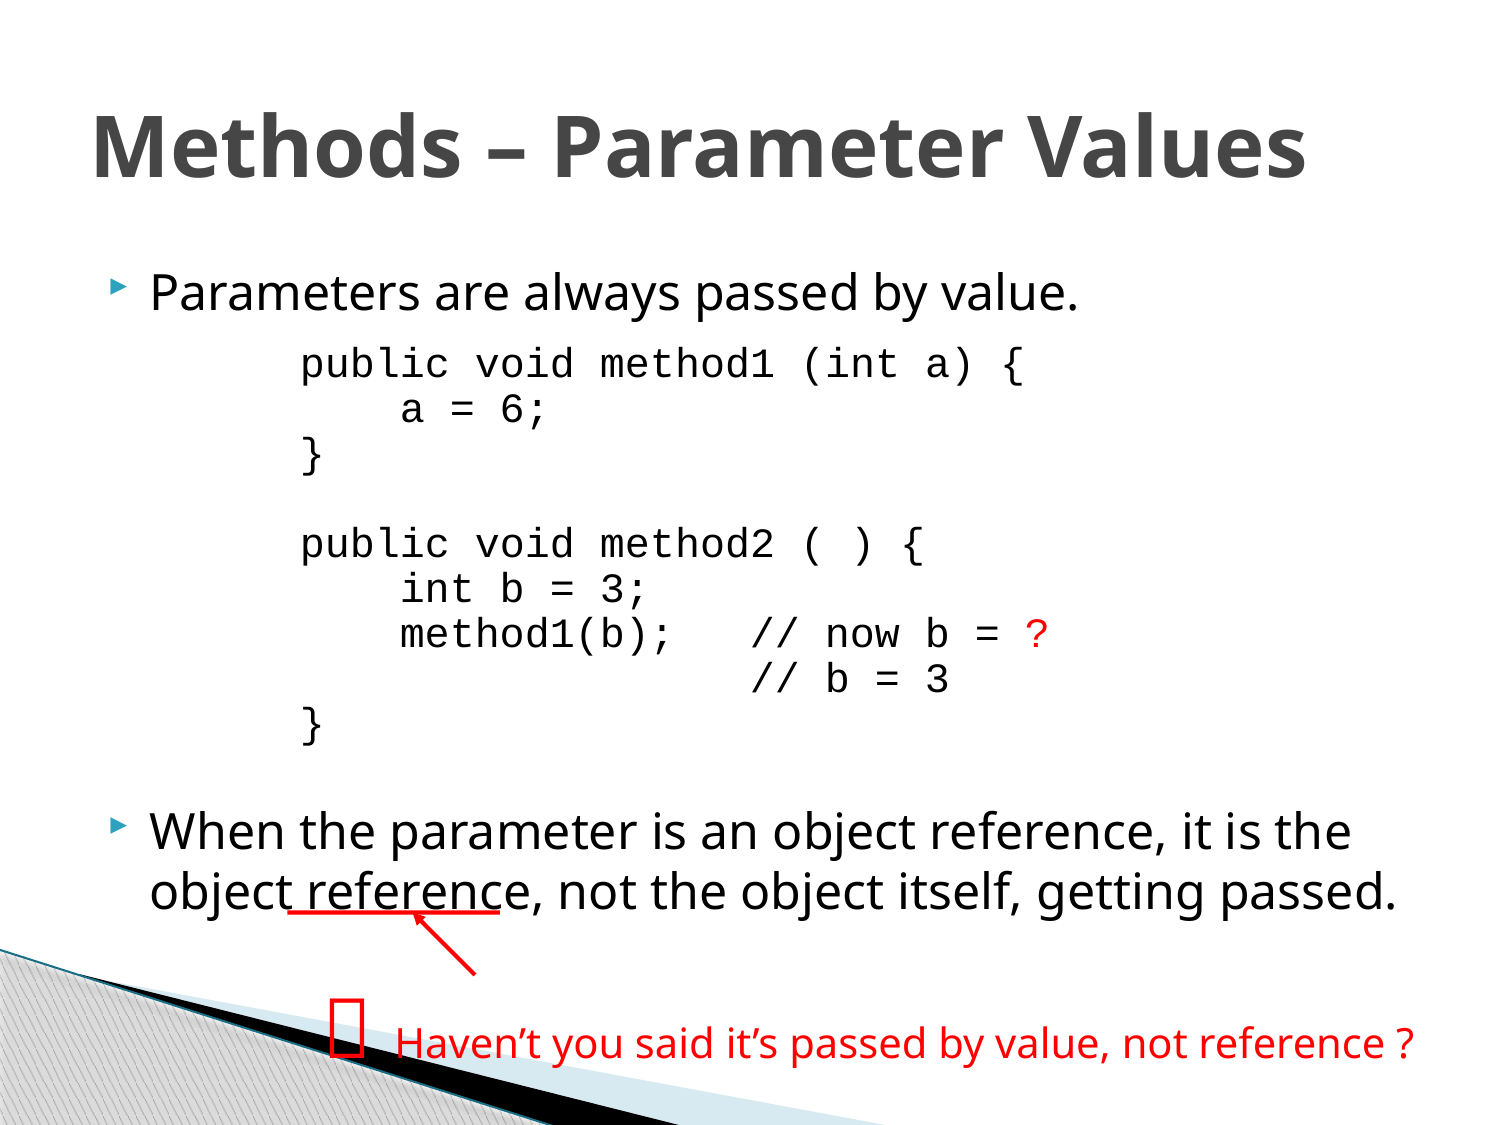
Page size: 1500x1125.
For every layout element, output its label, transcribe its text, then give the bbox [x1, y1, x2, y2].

list Parameters are always passed by value. public void method1 (int a) { a = 6; } public void method2 ( ) { int b = 3; method1(b); // now b = ? // b = 3 } When the parameter is an object reference, it is the object reference, not the object itself, getting passed. [75, 174, 1425, 928]
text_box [287, 912, 1326, 1076]
title Methods – Parameter Values [75, 50, 1425, 174]
